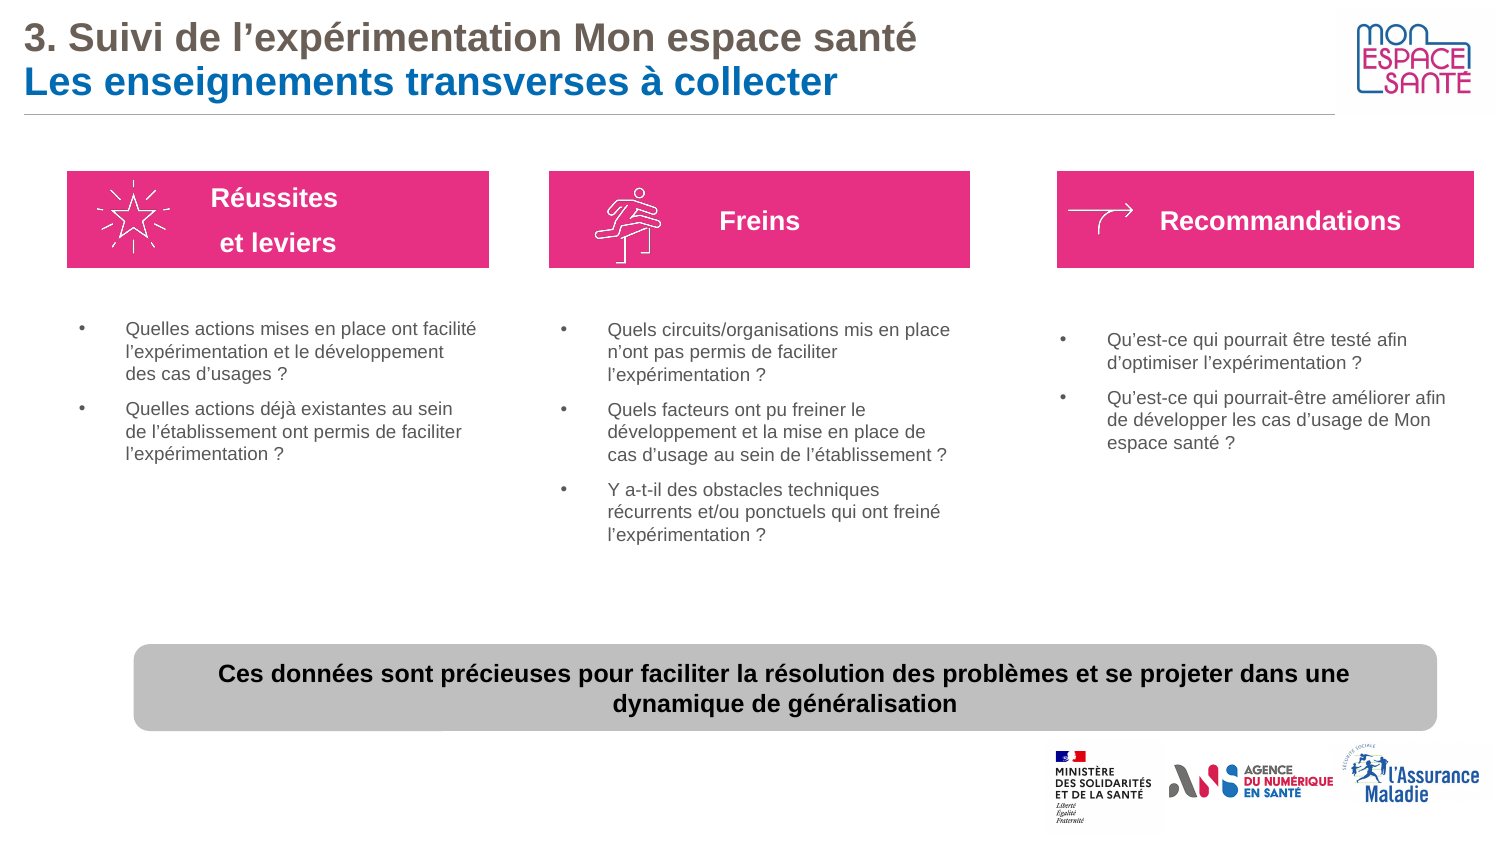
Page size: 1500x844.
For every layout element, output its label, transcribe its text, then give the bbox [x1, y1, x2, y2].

picture [1169, 740, 1493, 811]
picture [1045, 740, 1164, 834]
picture [1057, 175, 1144, 262]
text_box Réussites et leviers [66, 170, 490, 269]
text_box Recommandations [1056, 170, 1475, 269]
text_box Freins [548, 170, 971, 269]
picture [585, 182, 672, 269]
title 3. Suivi de l’expérimentation Mon espace santé Les enseignements transverses à collecter [23, 14, 1365, 103]
text_box Quels circuits/organisations mis en place n’ont pas permis de faciliter l’expérimentation ? Quels facteurs ont pu freiner le développement et la mise en place de cas d’usage au sein de l’établissement ? Y a-t-il des obstacles techniques récurrents et/ou ponctuels qui ont freiné l’expérimentation ? [548, 275, 971, 588]
text_box Qu’est-ce qui pourrait être testé afin d’optimiser l’expérimentation ? Qu’est-ce qui pourrait-être améliorer afin de développer les cas d’usage de Mon espace santé ? [1048, 276, 1471, 505]
text_box Quelles actions mises en place ont facilité l’expérimentation et le développement des cas d’usages ? Quelles actions déjà existantes au sein de l’établissement ont permis de faciliter l’expérimentation ? [66, 276, 490, 505]
text_box Ces données sont précieuses pour faciliter la résolution des problèmes et se projeter dans une dynamique de généralisation [133, 644, 1438, 732]
picture [90, 173, 177, 260]
